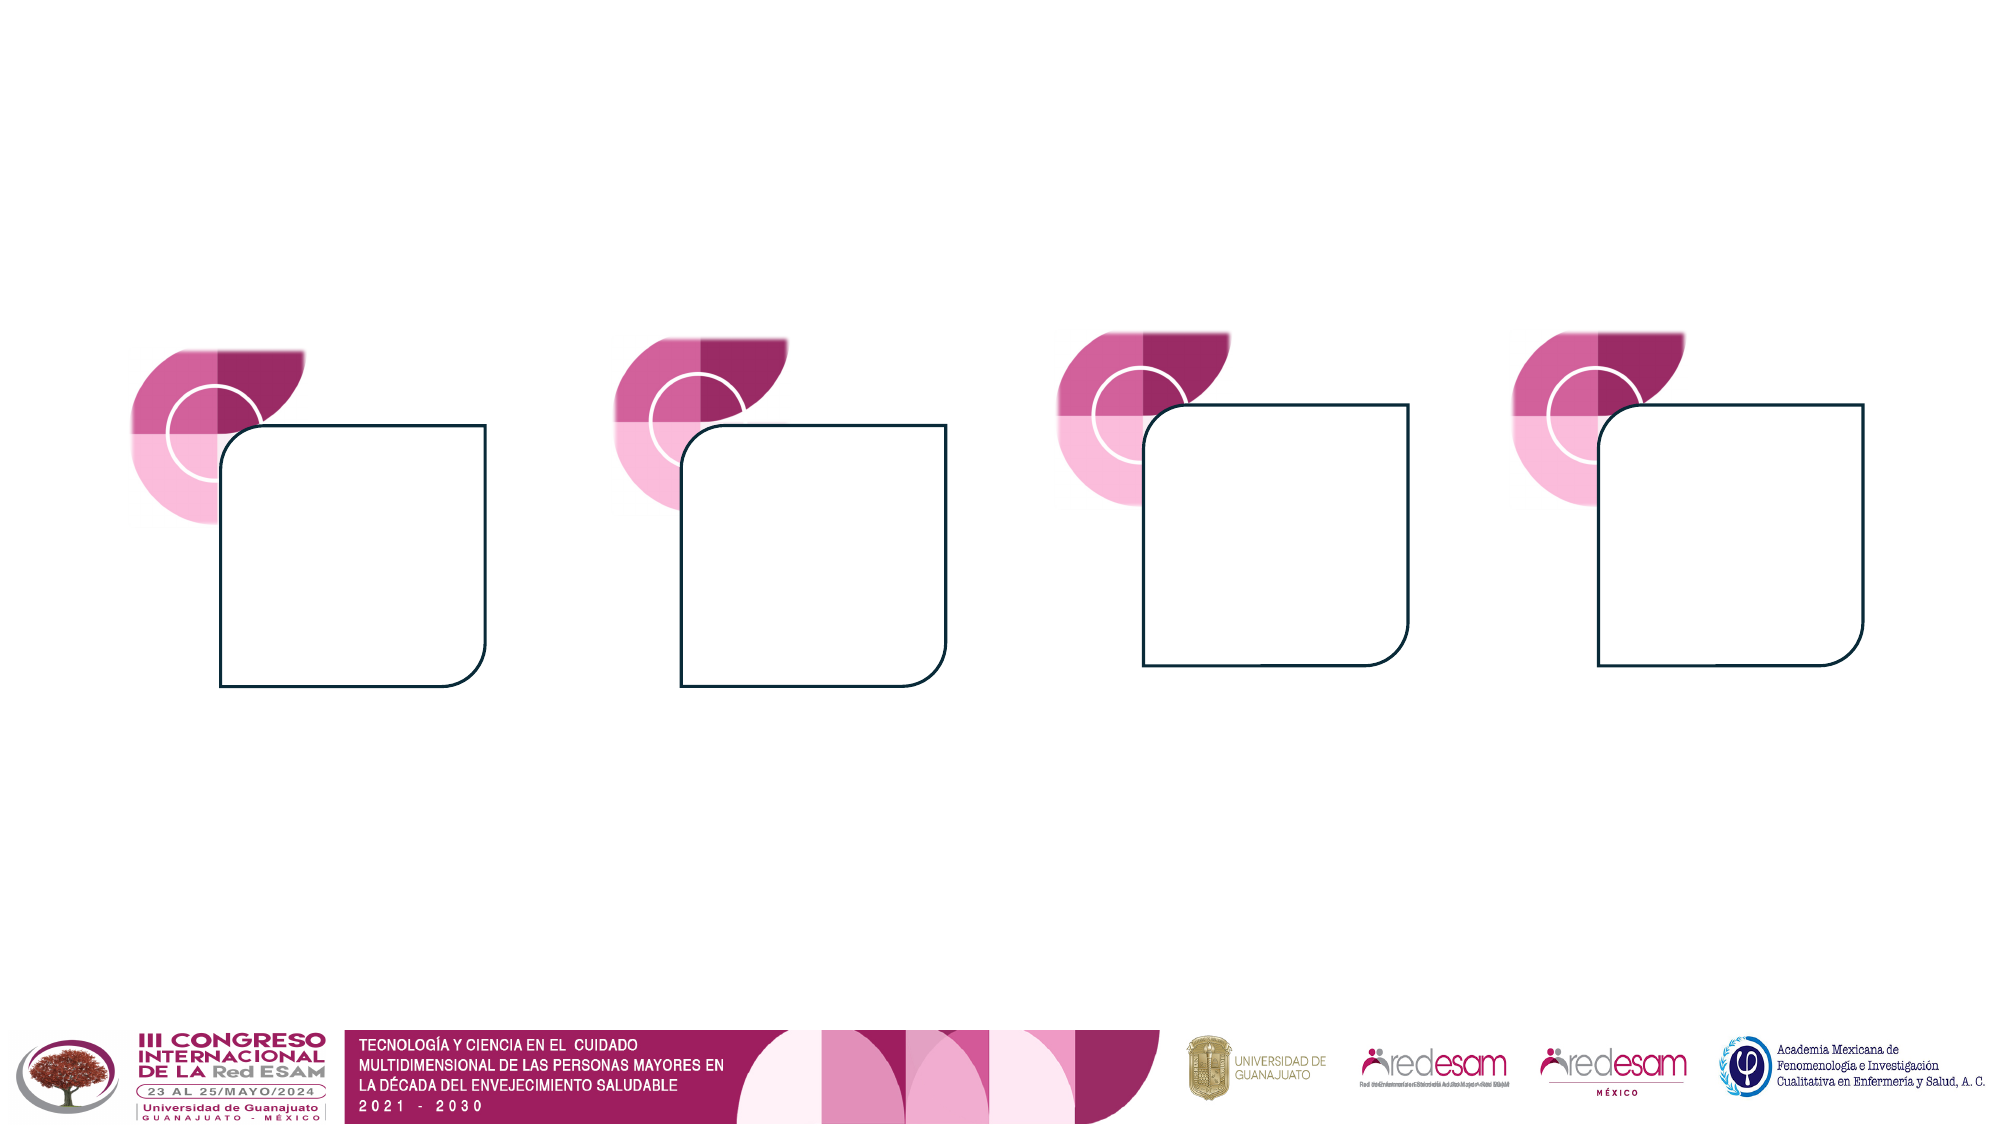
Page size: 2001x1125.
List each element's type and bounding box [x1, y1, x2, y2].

text_box [7, 1029, 2000, 1125]
text_box [128, 346, 486, 688]
text_box [1508, 329, 1864, 667]
text_box [611, 335, 947, 687]
text_box [1053, 329, 1409, 667]
